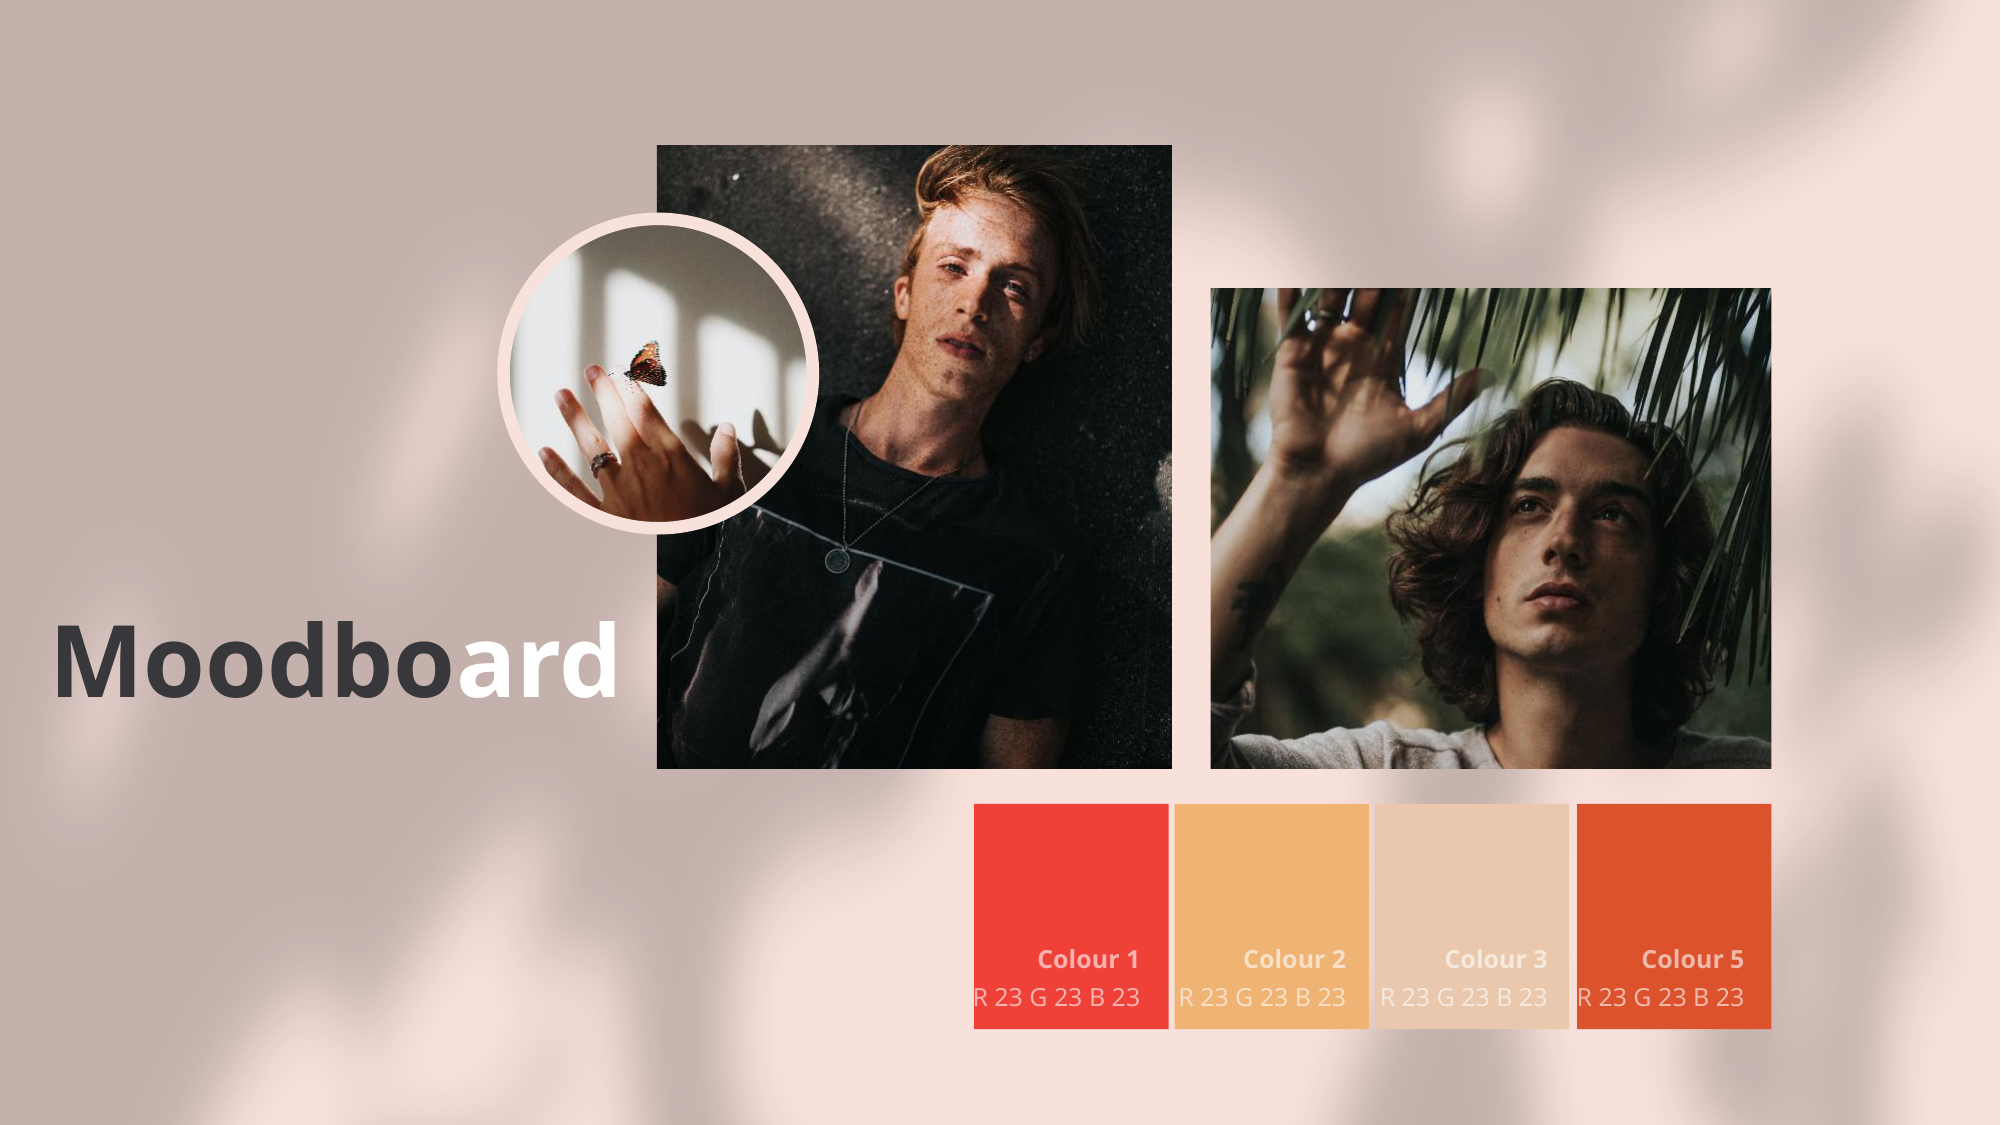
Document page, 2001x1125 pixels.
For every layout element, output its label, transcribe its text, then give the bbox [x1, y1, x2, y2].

picture [503, 145, 1172, 769]
text_box Moodboard [34, 590, 656, 751]
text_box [961, 803, 1772, 1030]
picture [1210, 288, 1772, 769]
